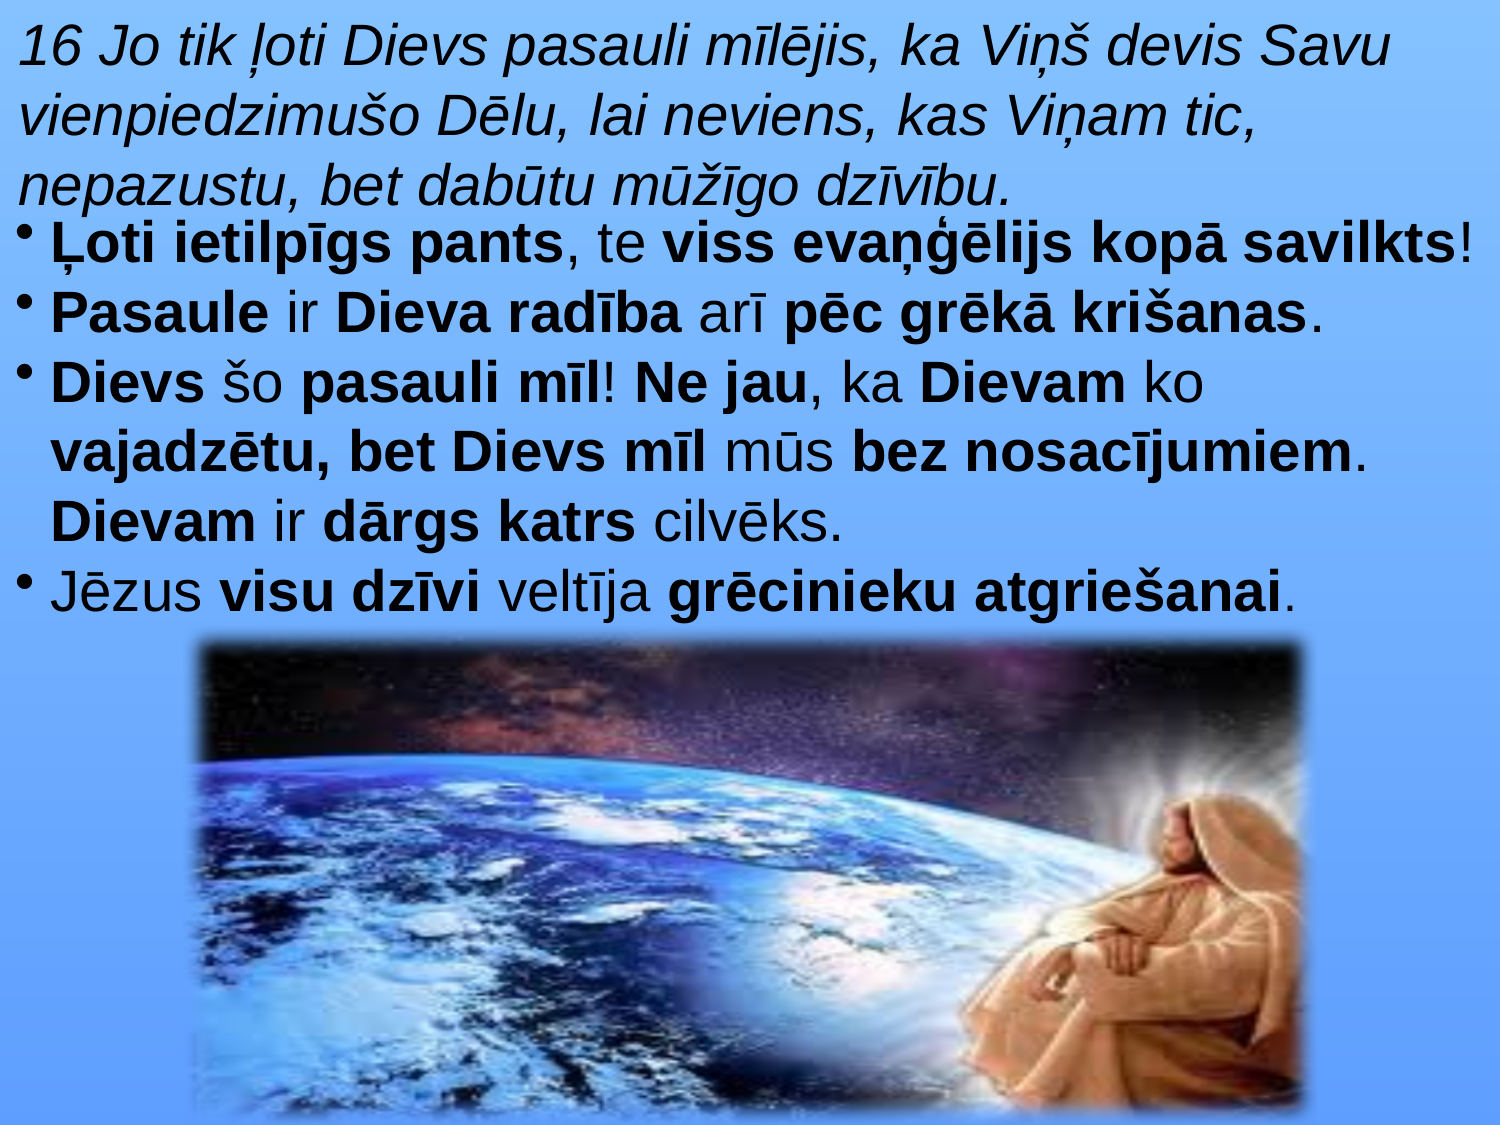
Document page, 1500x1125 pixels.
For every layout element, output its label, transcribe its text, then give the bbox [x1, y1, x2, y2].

list 16 Jo tik ļoti Dievs pasauli mīlējis, ka Viņš devis Savu vienpiedzimušo Dēlu, lai neviens, kas Viņam tic, nepazustu, bet dabūtu mūžīgo dzīvību. [0, 0, 1500, 173]
text_box Ļoti ietilpīgs pants, te viss evaņģēlijs kopā savilkts! Pasaule ir Dieva radība arī pēc grēkā krišanas. Dievs šo pasauli mīl! Ne jau, ka Dievam ko vajadzētu, bet Dievs mīl mūs bez nosacījumiem. Dievam ir dārgs katrs cilvēks. Jēzus visu dzīvi veltīja grēcinieku atgriešanai. [0, 196, 1500, 631]
picture [182, 623, 1318, 1125]
